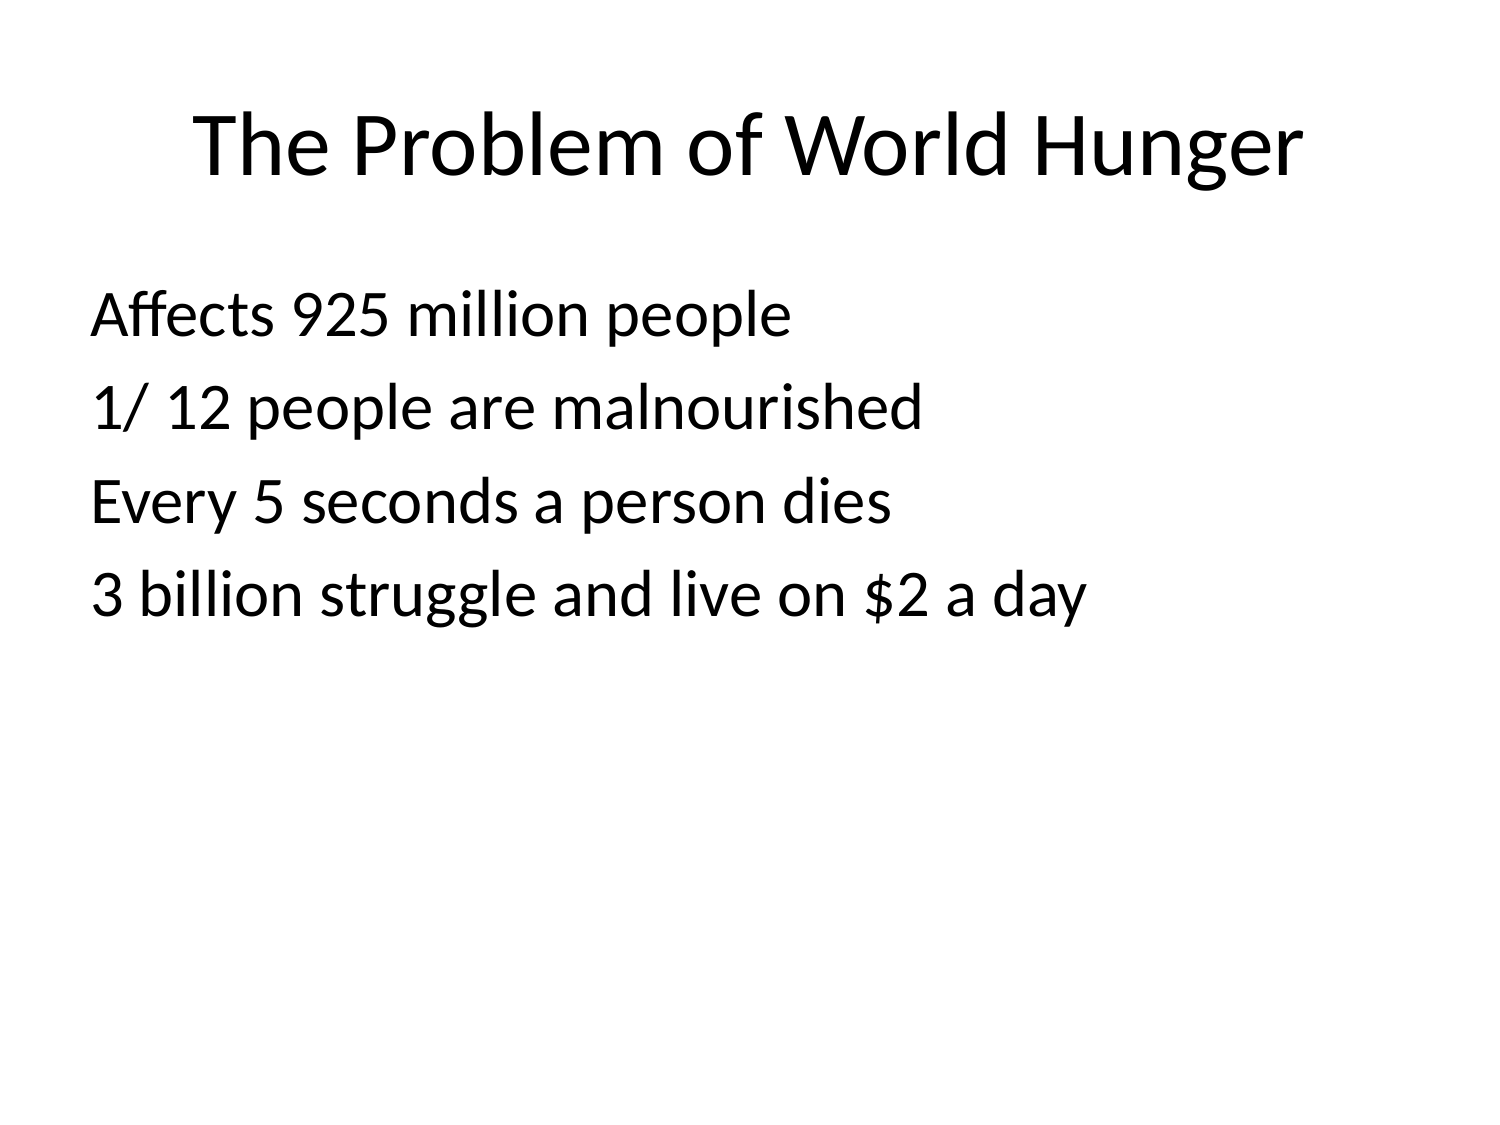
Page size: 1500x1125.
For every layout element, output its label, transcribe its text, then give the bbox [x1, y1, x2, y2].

list Affects 925 million people 1/ 12 people are malnourished Every 5 seconds a person dies 3 billion struggle and live on $2 a day [75, 262, 1425, 1005]
title The Problem of World Hunger [75, 45, 1425, 233]
